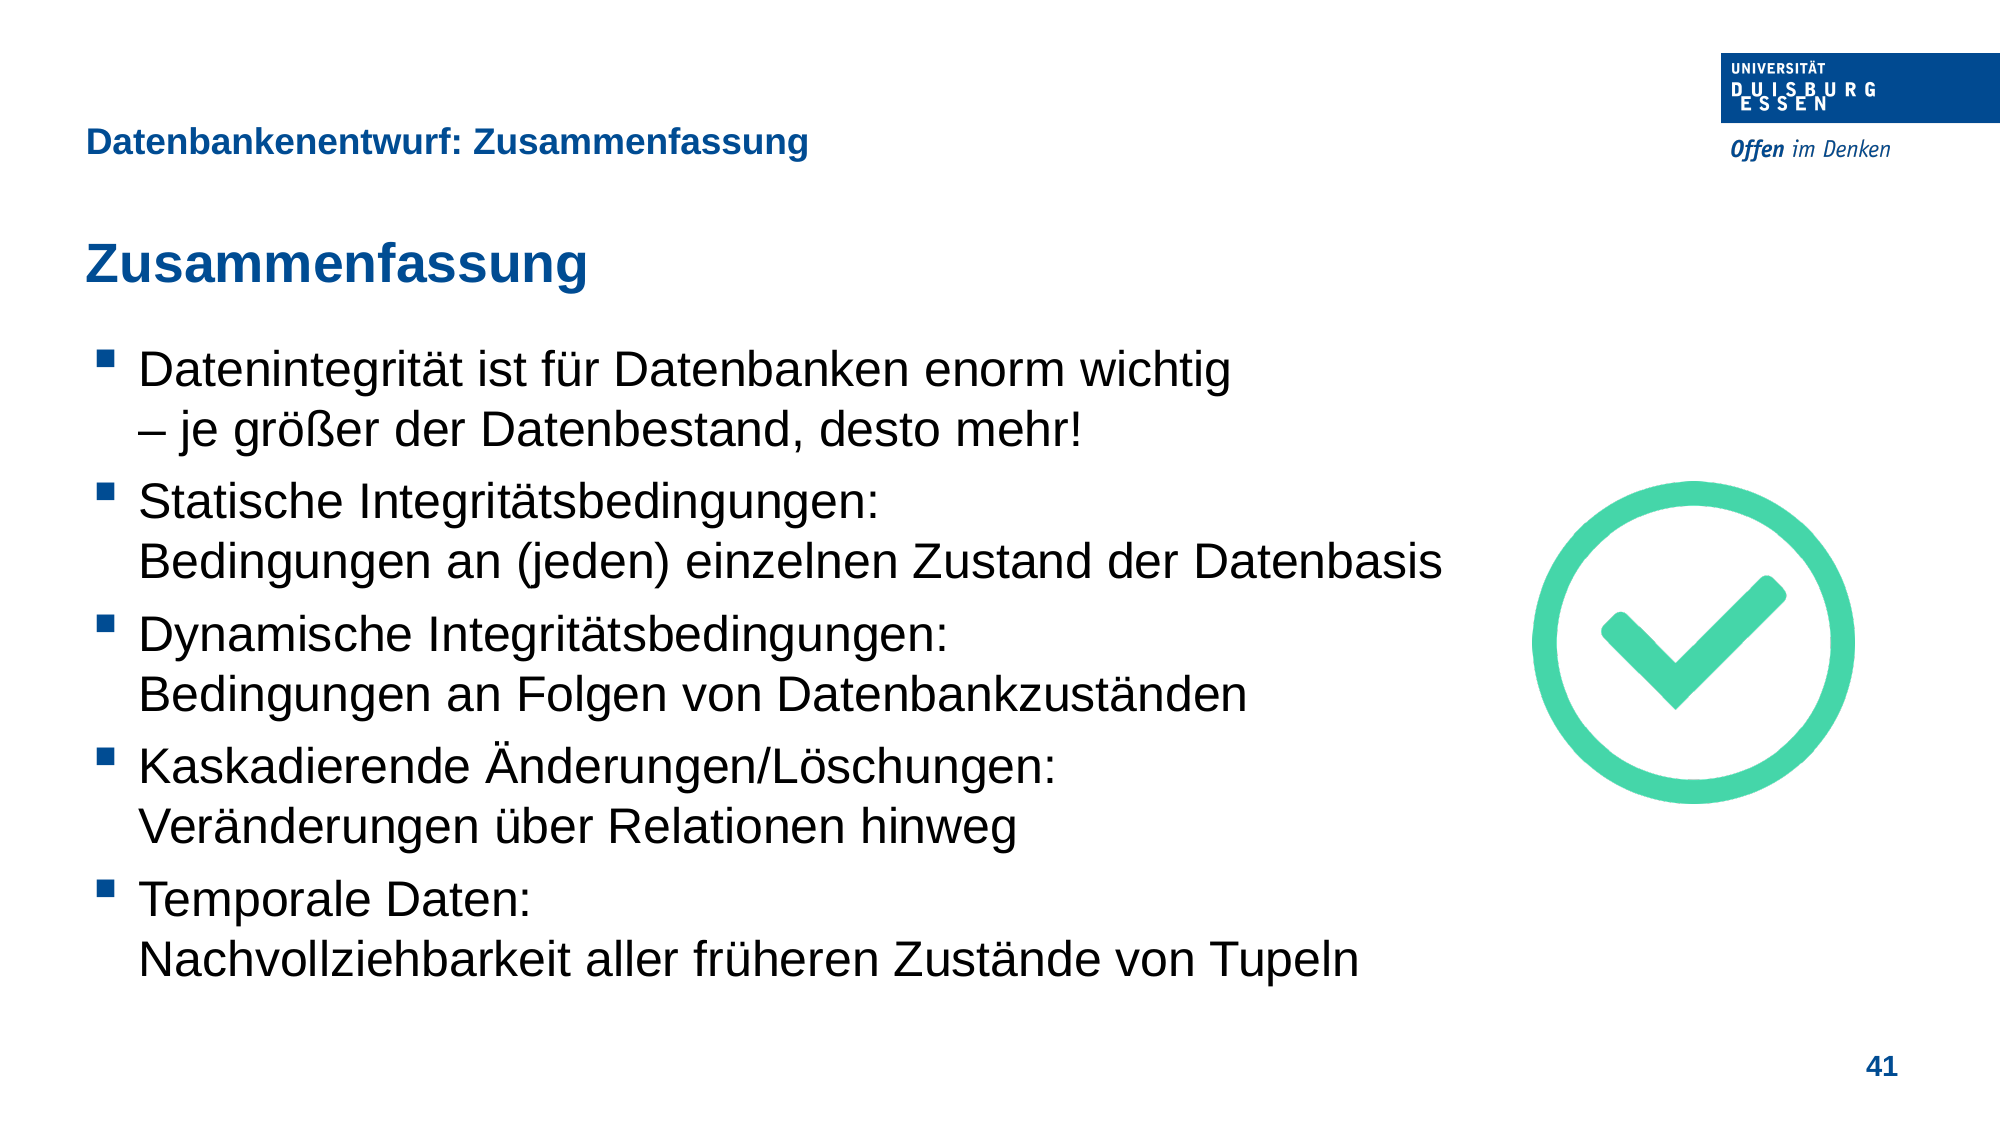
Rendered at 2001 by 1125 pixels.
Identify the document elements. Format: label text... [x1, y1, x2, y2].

slide_number 41 [1677, 1039, 1914, 1081]
list Datenbankenentwurf: Zusammenfassung [85, 122, 1694, 163]
list Datenintegrität ist für Datenbanken enorm wichtig – je größer der Datenbestand, desto mehr! Statische Integritätsbedingungen: Bedingungen an (jeden) einzelnen Zustand der Datenbasis Dynamische Integritätsbedingungen: Bedingungen an Folgen von Datenbankzuständen Kaskadierende Änderungen/Löschungen: Veränderungen über Relationen hinweg Temporale Daten: Nachvollziehbarkeit aller früheren Zustände von Tupeln [85, 328, 1475, 967]
list Zusammenfassung [85, 227, 1694, 303]
picture [1532, 481, 1855, 804]
picture [1721, 53, 2000, 162]
